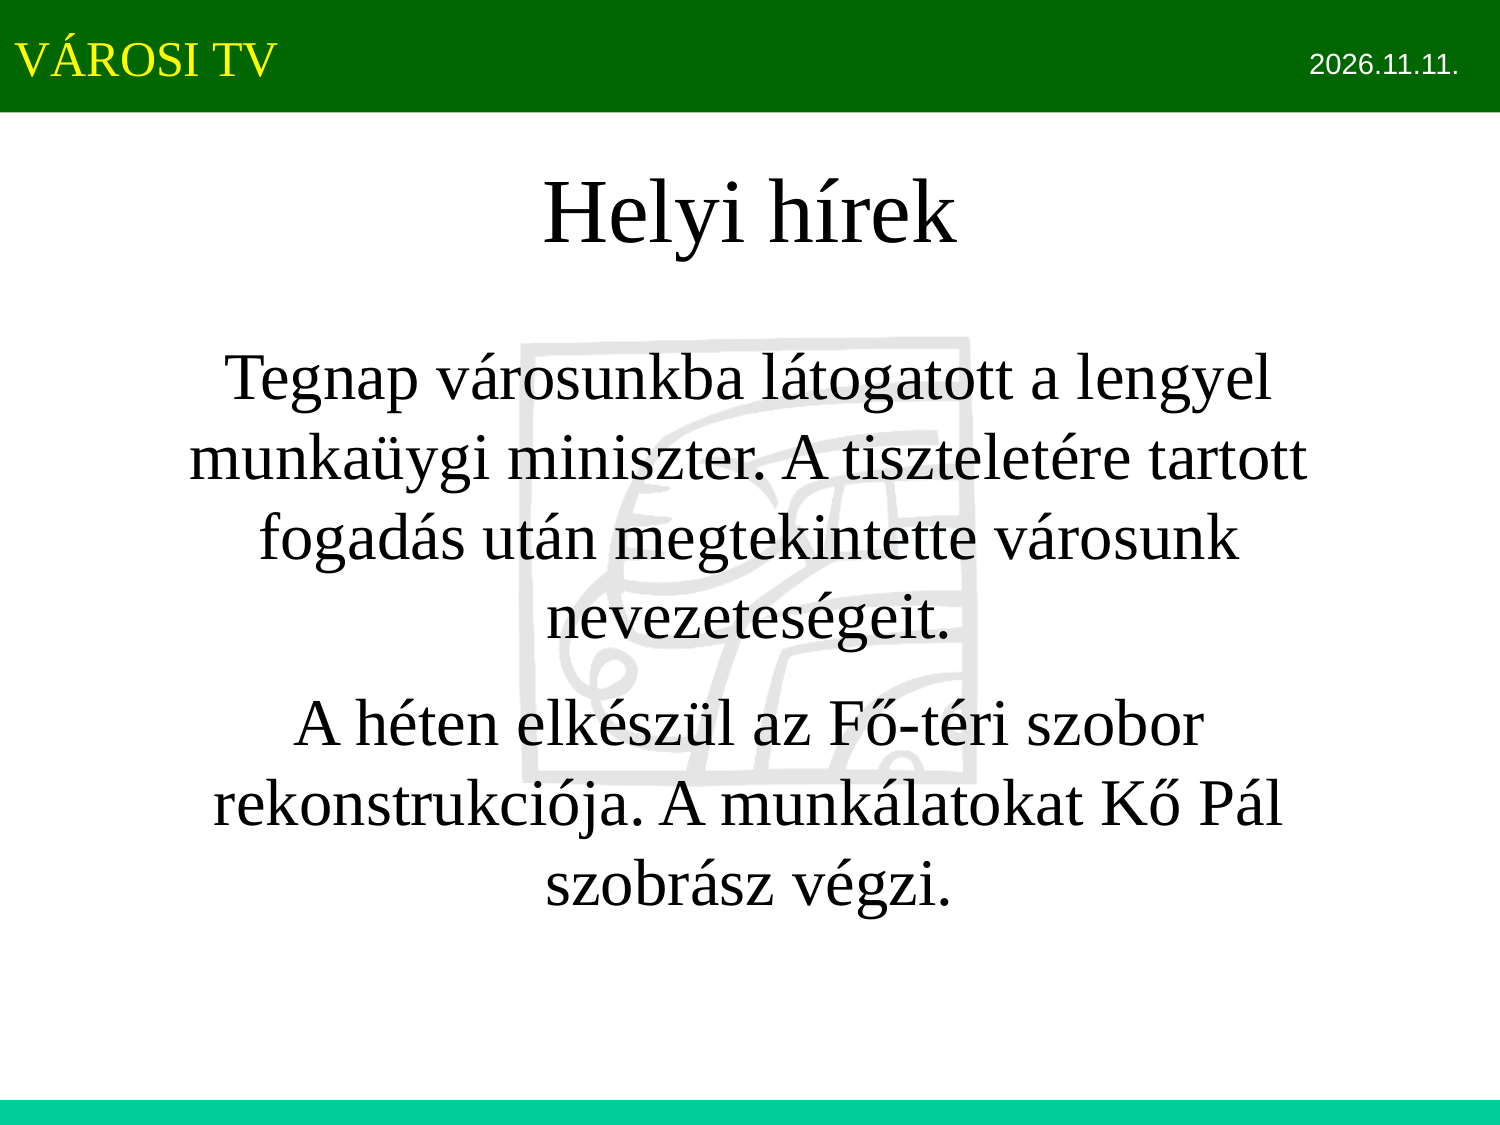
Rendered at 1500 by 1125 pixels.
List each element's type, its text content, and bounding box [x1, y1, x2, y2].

picture [518, 334, 982, 791]
list Tegnap városunkba látogatott a lengyel munkaüygi miniszter. A tiszteletére tartott fogadás után megtekintette városunk nevezeteségeit. A héten elkészül az Fő-téri szobor rekonstrukciója. A munkálatokat Kő Pál szobrász végzi. [112, 324, 1388, 1001]
title Helyi hírek [112, 124, 1388, 288]
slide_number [1162, 37, 1476, 113]
